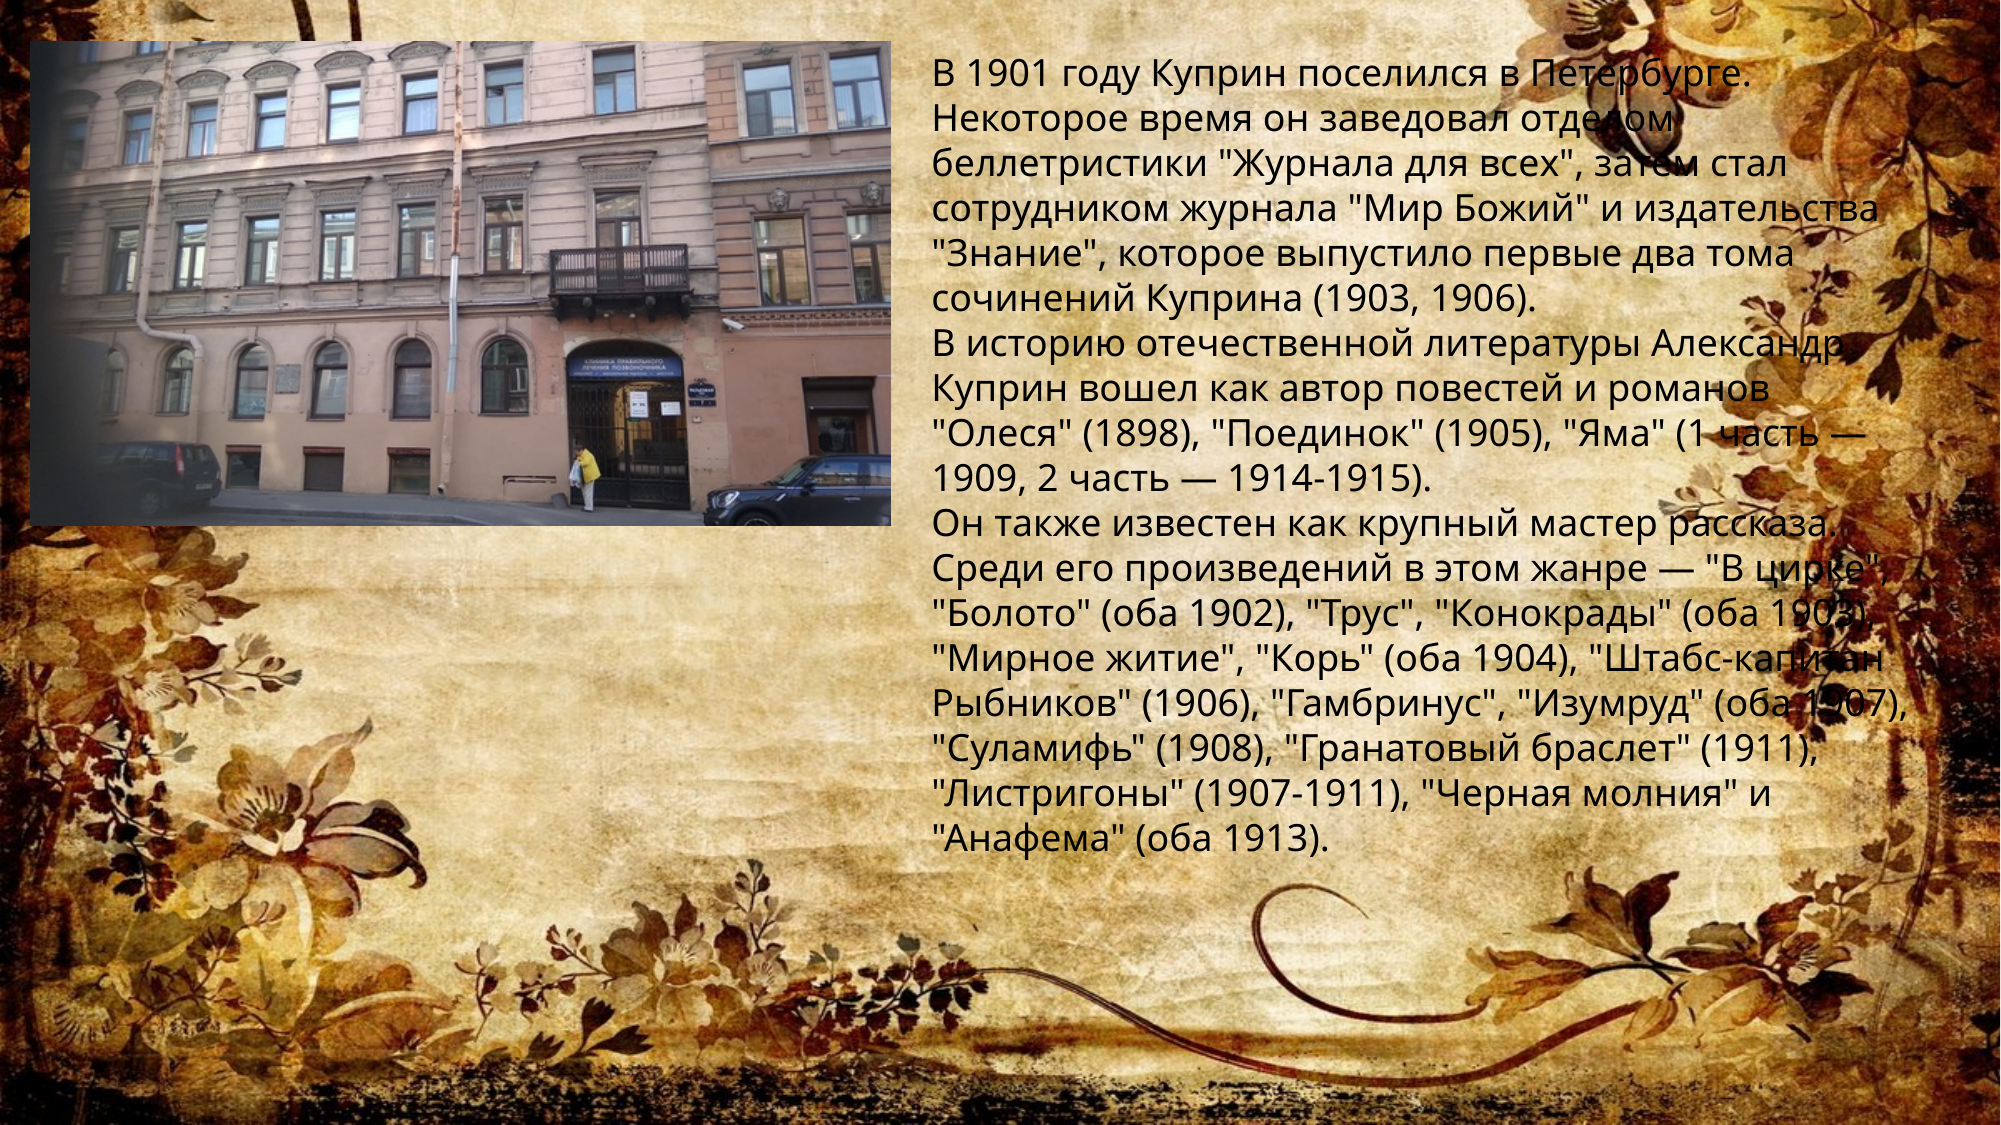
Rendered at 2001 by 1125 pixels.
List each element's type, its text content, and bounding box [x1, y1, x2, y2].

picture [0, 0, 2001, 1125]
text_box В 1901 году Куприн поселился в Петербурге. Некоторое время он заведовал отделом беллетристики "Журнала для всех", затем стал сотрудником журнала "Мир Божий" и издательства "Знание", которое выпустило первые два тома сочинений Куприна (1903, 1906). В историю отечественной литературы Александр Куприн вошел как автор повестей и романов "Олеся" (1898), "Поединок" (1905), "Яма" (1 часть — 1909, 2 часть — 1914-1915). Он также известен как крупный мастер рассказа. Среди его произведений в этом жанре — "В цирке", "Болото" (оба 1902), "Трус", "Конокрады" (оба 1903), "Мирное житие", "Корь" (оба 1904), "Штабс-капитан Рыбников" (1906), "Гамбринус", "Изумруд" (оба 1907), "Суламифь" (1908), "Гранатовый браслет" (1911), "Листригоны" (1907-1911), "Черная молния" и "Анафема" (оба 1913). [916, 41, 1936, 912]
